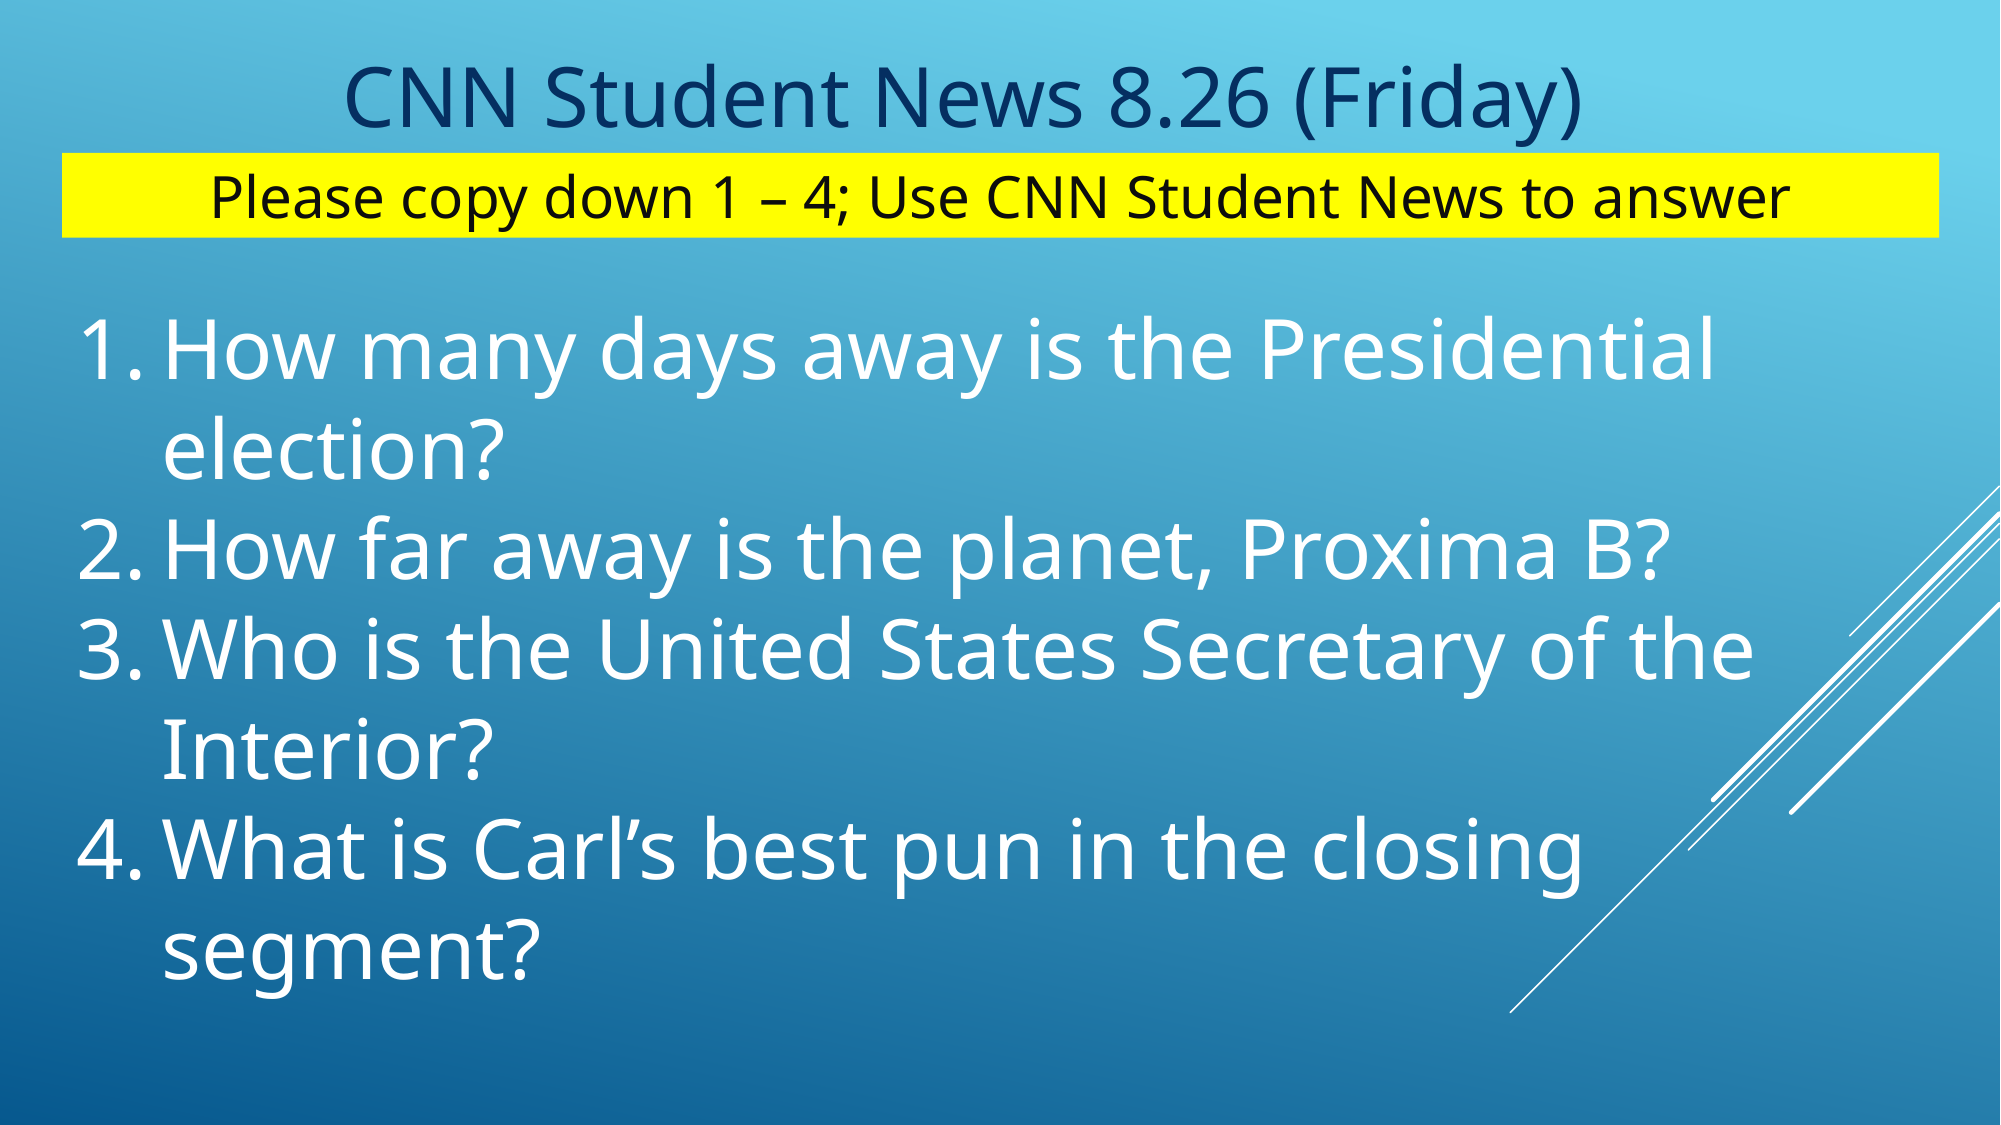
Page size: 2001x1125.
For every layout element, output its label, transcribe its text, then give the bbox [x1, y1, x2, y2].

text_box How many days away is the Presidential election? How far away is the planet, Proxima B? Who is the United States Secretary of the Interior? What is Carl’s best pun in the closing segment? [62, 288, 1896, 1125]
text_box Please copy down 1 – 4; Use CNN Student News to answer [62, 152, 1940, 238]
text_box CNN Student News 8.26 (Friday) [327, 36, 1600, 152]
